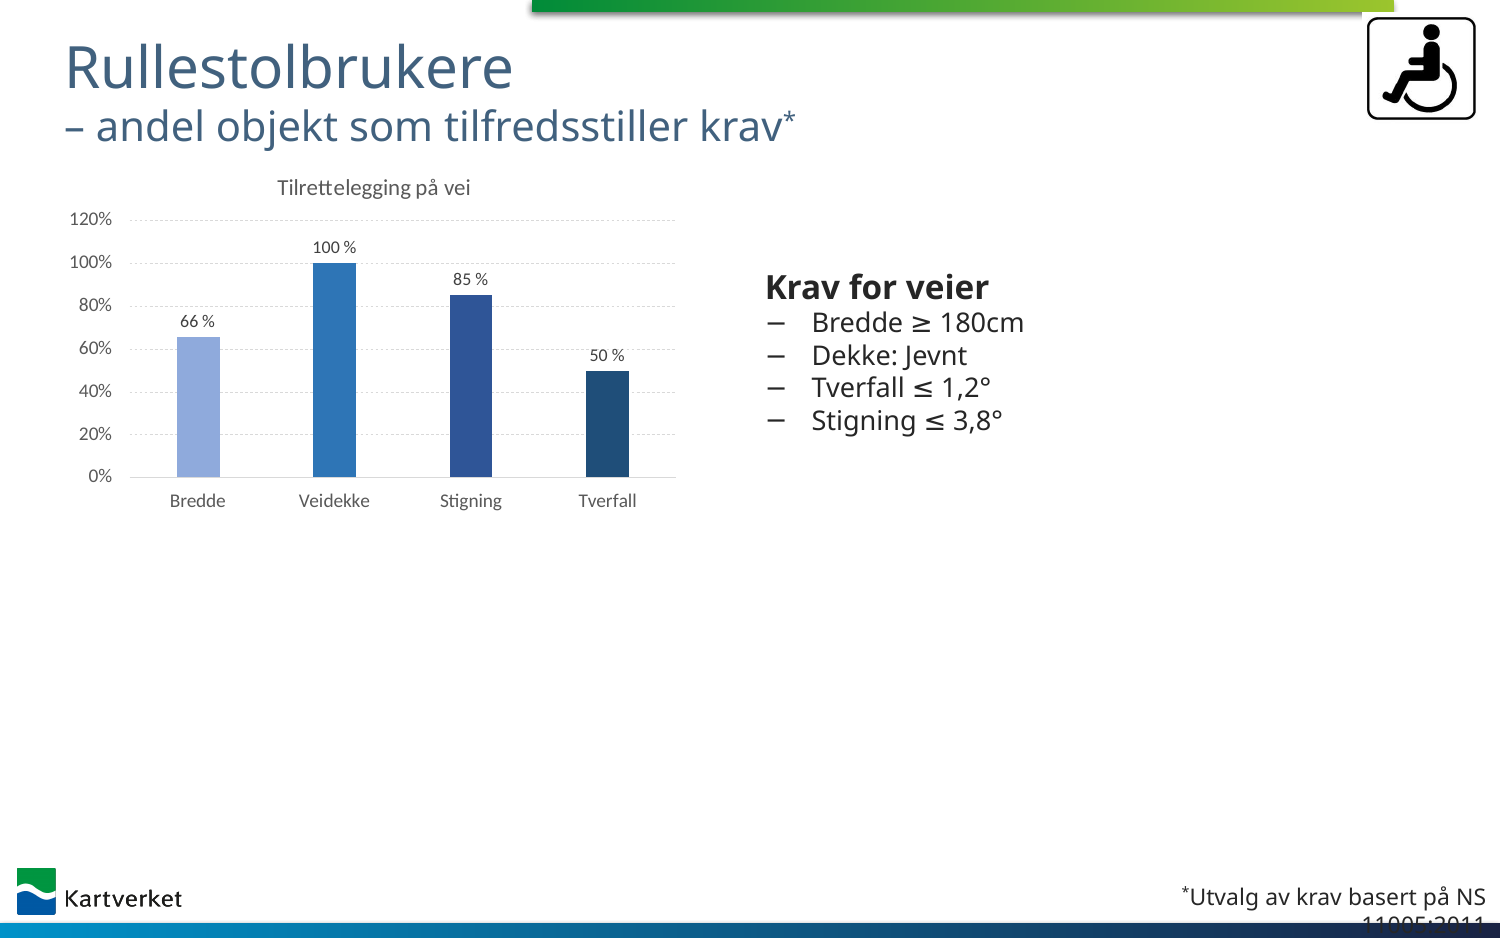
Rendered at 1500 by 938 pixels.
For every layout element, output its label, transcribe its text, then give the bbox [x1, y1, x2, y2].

text_box Rullestolbrukere – andel objekt som tilfredsstiller krav* [49, 25, 1431, 158]
picture [1362, 12, 1481, 126]
picture [62, 166, 687, 519]
text_box Krav for veier Bredde ≥ 180cm Dekke: Jevnt Tverfall ≤ 1,2° Stigning ≤ 3,8° [750, 258, 1234, 444]
text_box *Utvalg av krav basert på NS 11005:2011 [1068, 873, 1500, 938]
